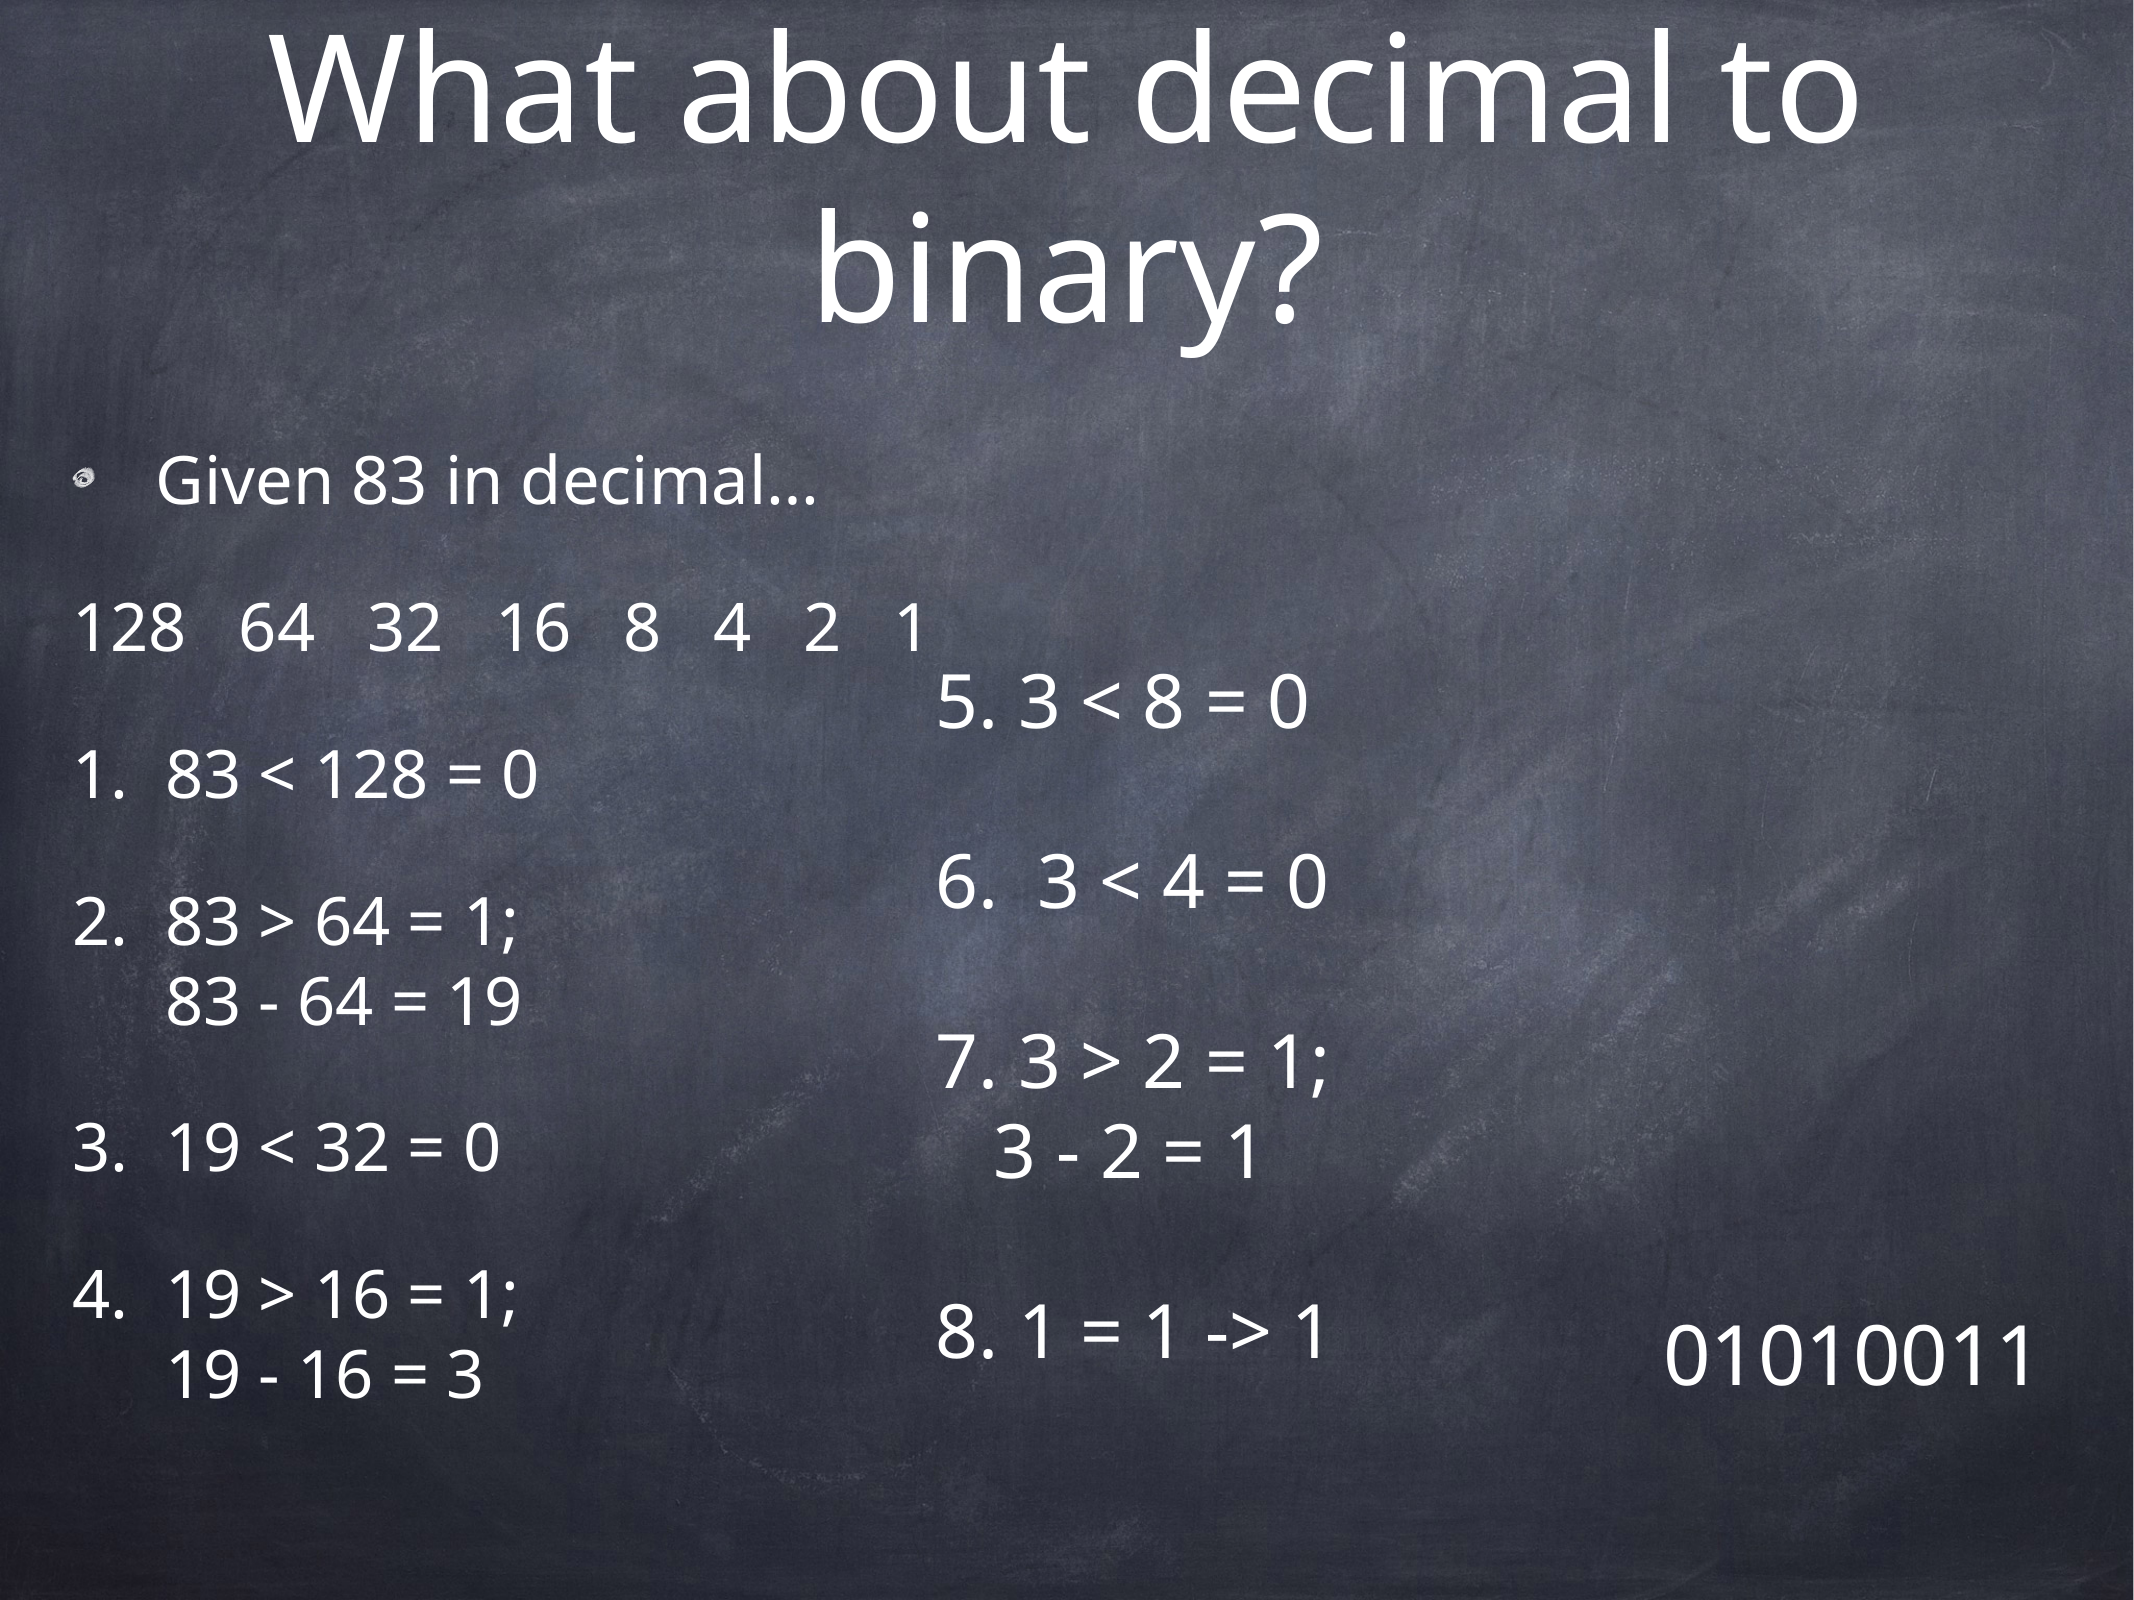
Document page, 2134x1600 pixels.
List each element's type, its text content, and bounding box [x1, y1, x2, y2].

text_box 5. 3 < 8 = 0 6. 3 < 4 = 0 7. 3 > 2 = 1; 3 - 2 = 1 8. 1 = 1 -> 1 [927, 645, 1344, 1382]
picture [0, 0, 2134, 1600]
text_box 01010011 [1654, 1293, 2052, 1411]
title What about decimal to binary? [207, 0, 1926, 339]
list Given 83 in decimal… 128 64 32 16 8 4 2 1 83 < 128 = 0 83 > 64 = 1; 83 - 64 = 19 19 < 32 = 0 19 > 16 = 1; 19 - 16 = 3 [63, 339, 2001, 1510]
picture [72, 467, 95, 488]
